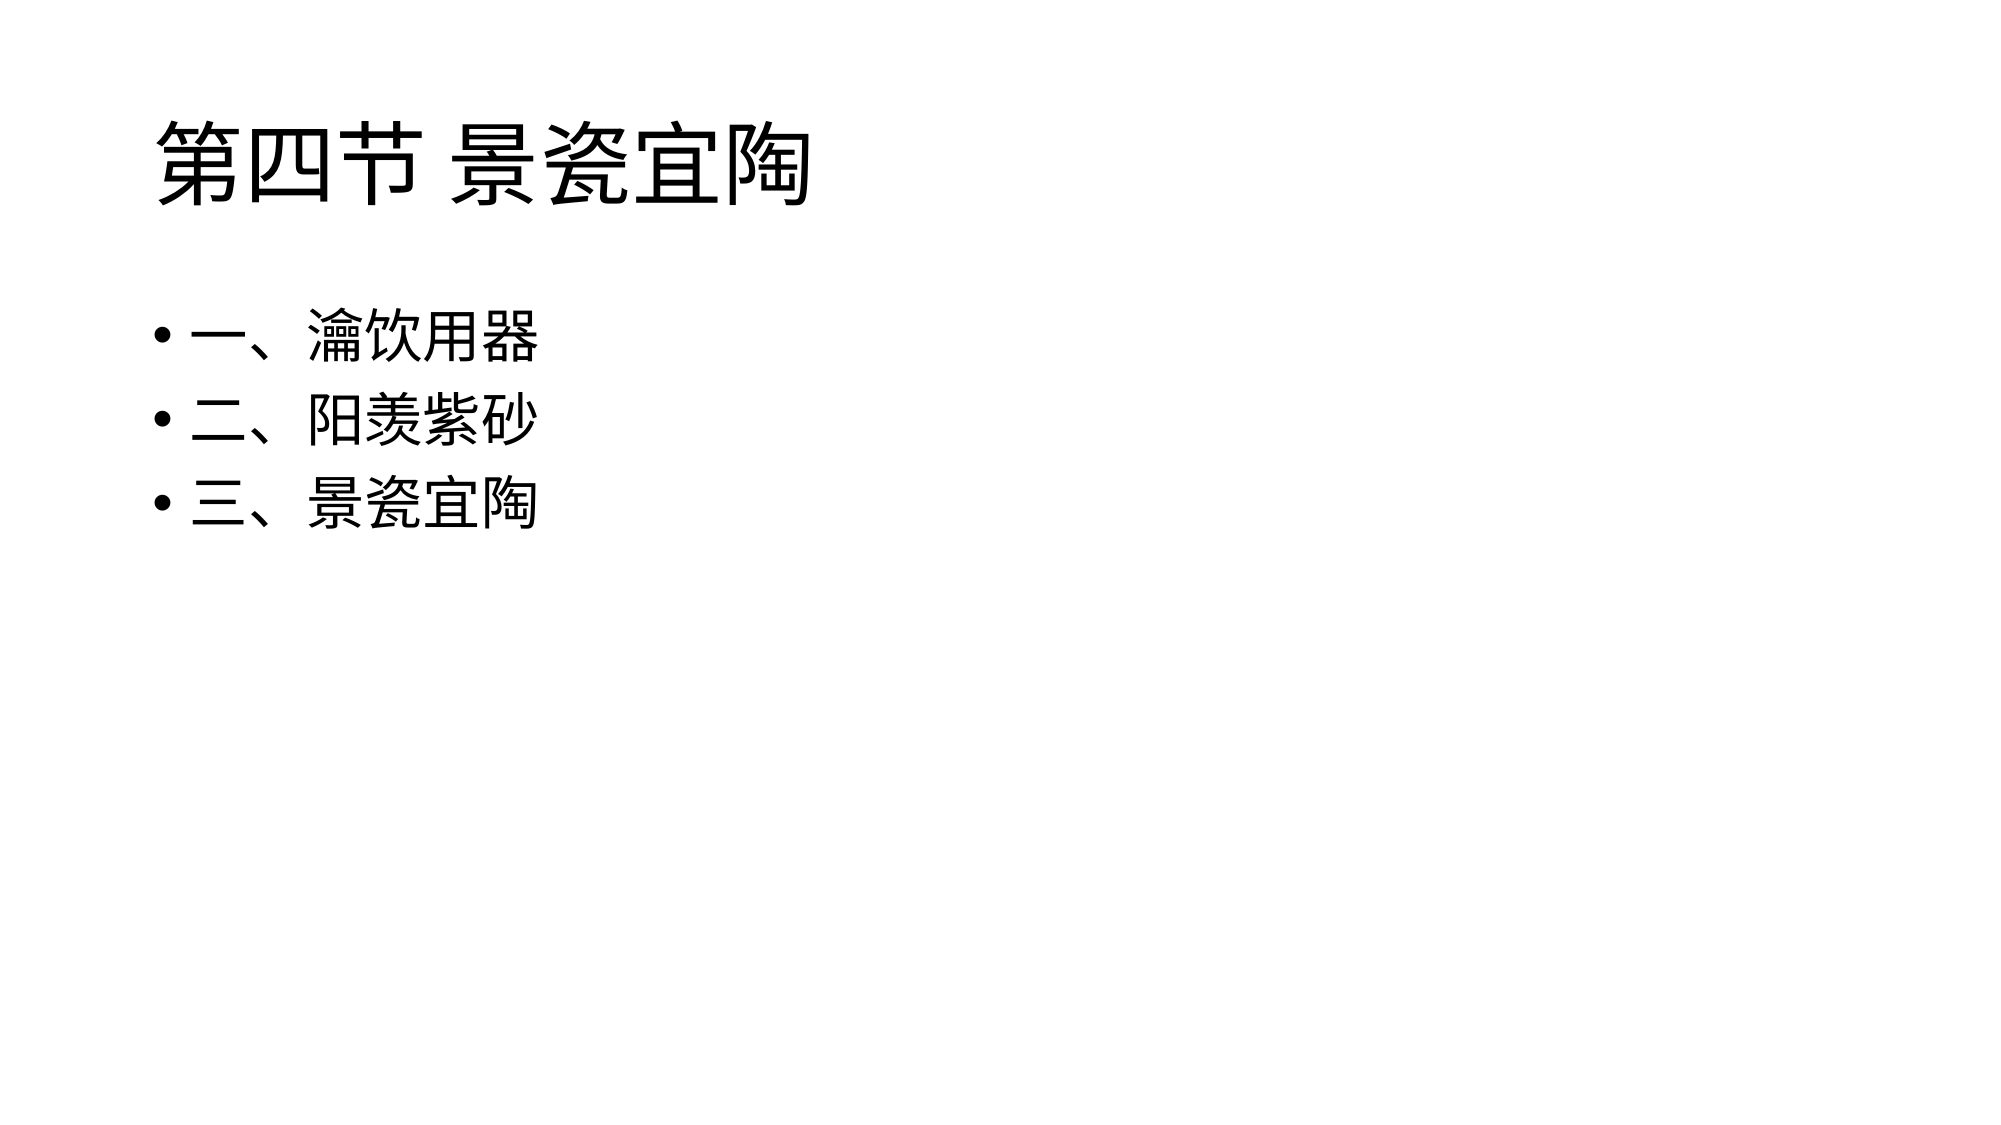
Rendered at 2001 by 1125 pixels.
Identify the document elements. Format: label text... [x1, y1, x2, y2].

title 第四节 景瓷宜陶 [137, 59, 1863, 278]
list 一、瀹饮用器 二、阳羡紫砂 三、景瓷宜陶 [137, 299, 1863, 1014]
